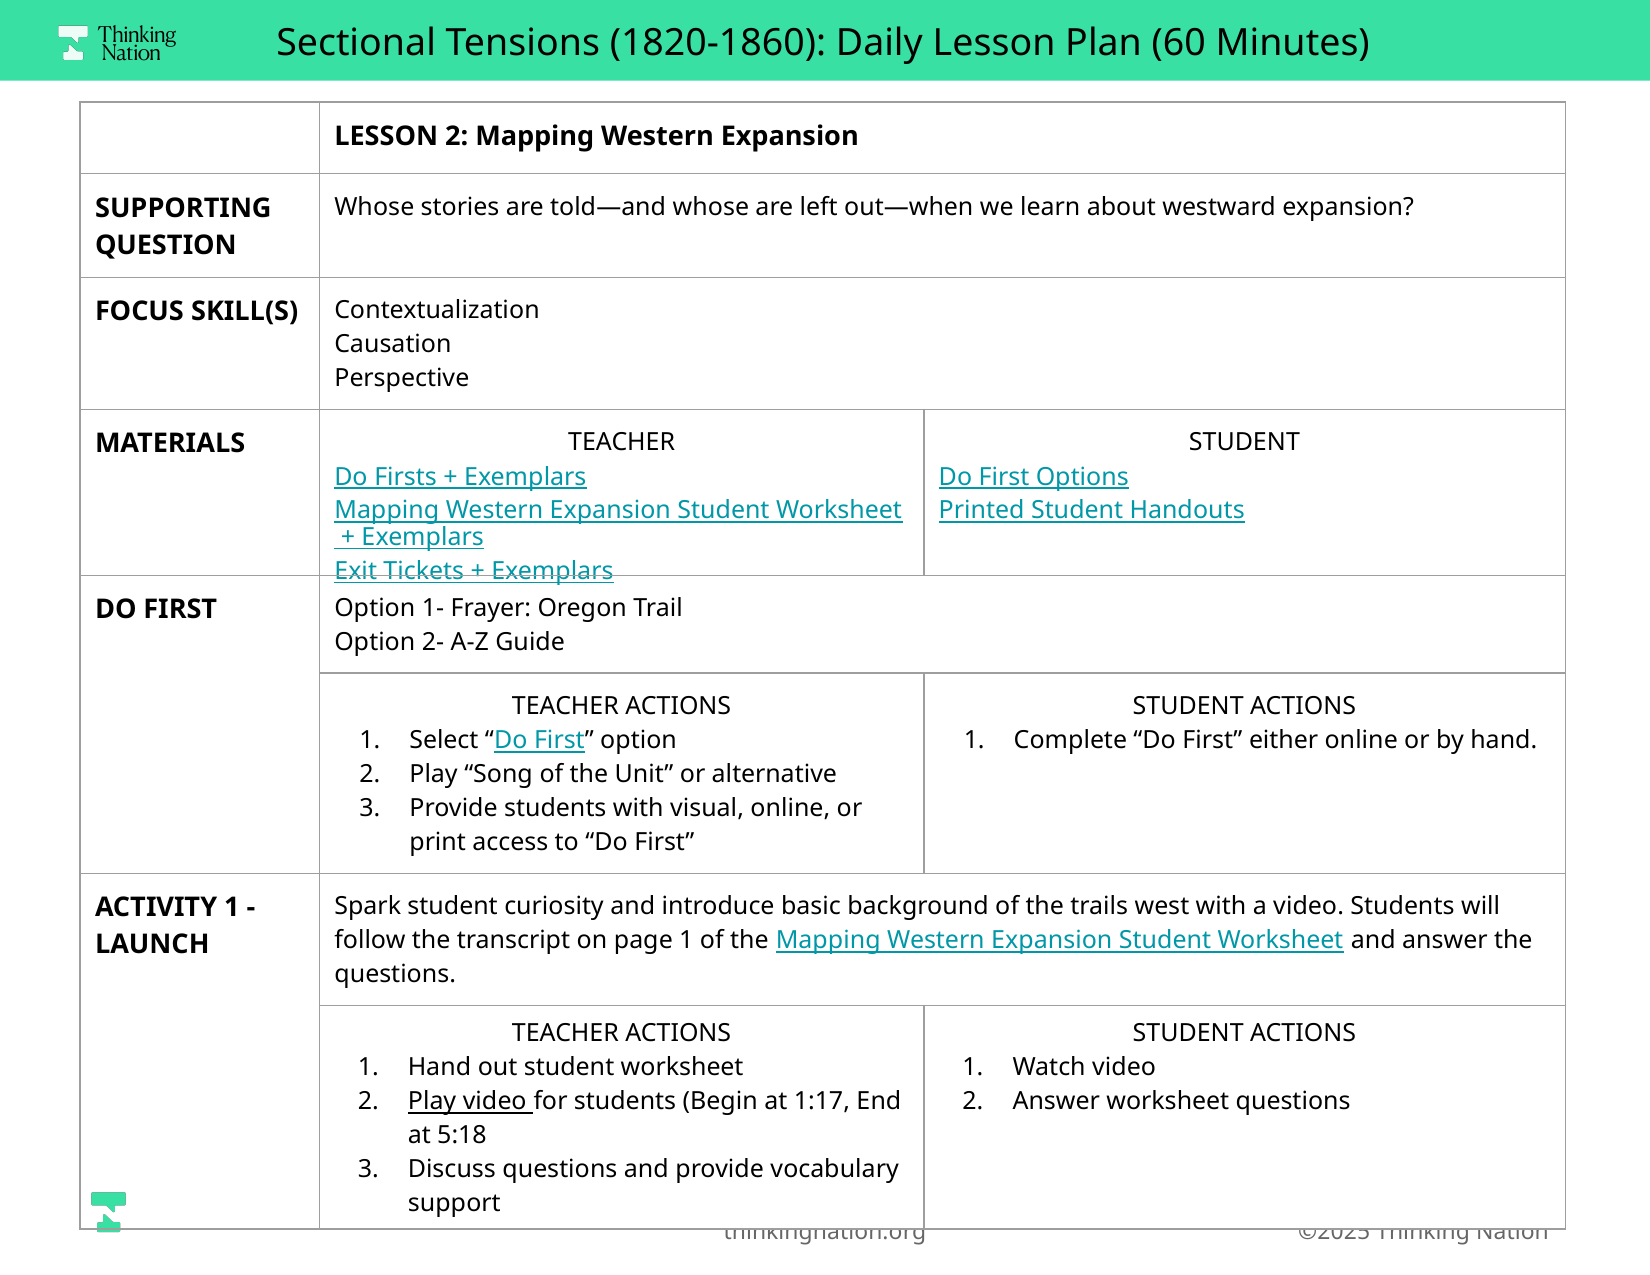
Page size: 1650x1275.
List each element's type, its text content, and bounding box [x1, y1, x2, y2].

table_cell TEACHER ACTIONS Select “Do First” option Play “Song of the Unit” or alternative Provide students with visual, online, or print access to “Do First” [320, 674, 923, 873]
text_box Sectional Tensions (1820-1860): Daily Lesson Plan (60 Minutes) [0, 0, 1650, 81]
text_box thinkingnation.org [629, 1230, 1021, 1240]
table_cell DO FIRST [81, 576, 319, 873]
picture [80, 1184, 136, 1240]
table_cell STUDENT ACTIONS Watch video Answer worksheet questions [925, 1006, 1565, 1228]
text_box ©2025 Thinking Nation [1174, 1230, 1566, 1240]
table_header LESSON 2: Mapping Western Expansion [320, 103, 1565, 173]
table_cell Spark student curiosity and introduce basic background of the trails west with a video. Students will follow the transcript on page 1 of the Mapping Western Expansion Student Worksheet and answer the questions. [320, 874, 1565, 1005]
table_cell TEACHER ACTIONS Hand out student worksheet Play video for students (Begin at 1:17, End at 5:18 Discuss questions and provide vocabulary support [320, 1006, 923, 1228]
table_cell Contextualization Causation Perspective [320, 278, 1565, 409]
table_cell ACTIVITY 1 - LAUNCH [81, 874, 319, 1228]
table_cell TEACHER Do Firsts + Exemplars Mapping Western Expansion Student Worksheet + Exemplars Exit Tickets + Exemplars [320, 410, 923, 575]
table_cell Option 1- Frayer: Oregon Trail Option 2- A-Z Guide [320, 576, 1565, 672]
picture [45, 14, 180, 71]
table_header [81, 103, 319, 173]
table_cell MATERIALS [81, 410, 319, 575]
table_cell STUDENT Do First Options Printed Student Handouts [925, 410, 1565, 575]
table_cell FOCUS SKILL(S) [81, 278, 319, 409]
table_cell STUDENT ACTIONS Complete “Do First” either online or by hand. [925, 674, 1565, 873]
table_cell SUPPORTING QUESTION [81, 174, 319, 277]
table_cell Whose stories are told—and whose are left out—when we learn about westward expansion? [320, 174, 1565, 277]
